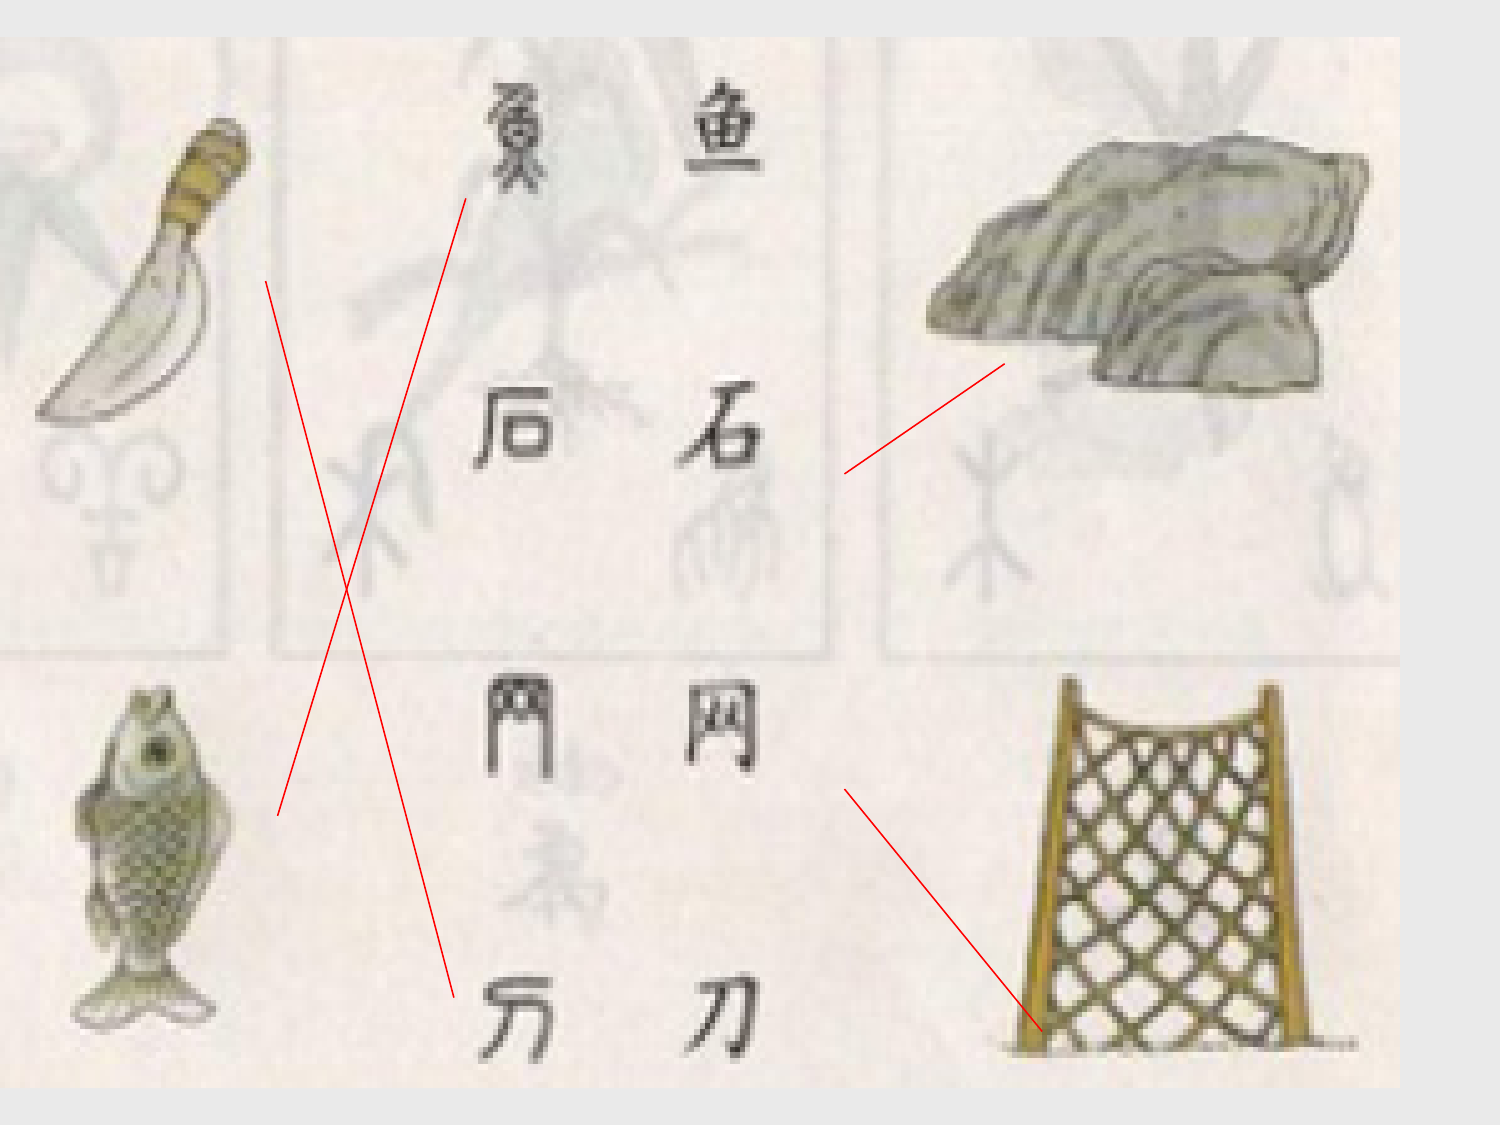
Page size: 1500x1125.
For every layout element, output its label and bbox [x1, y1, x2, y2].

picture [0, 37, 1401, 1088]
